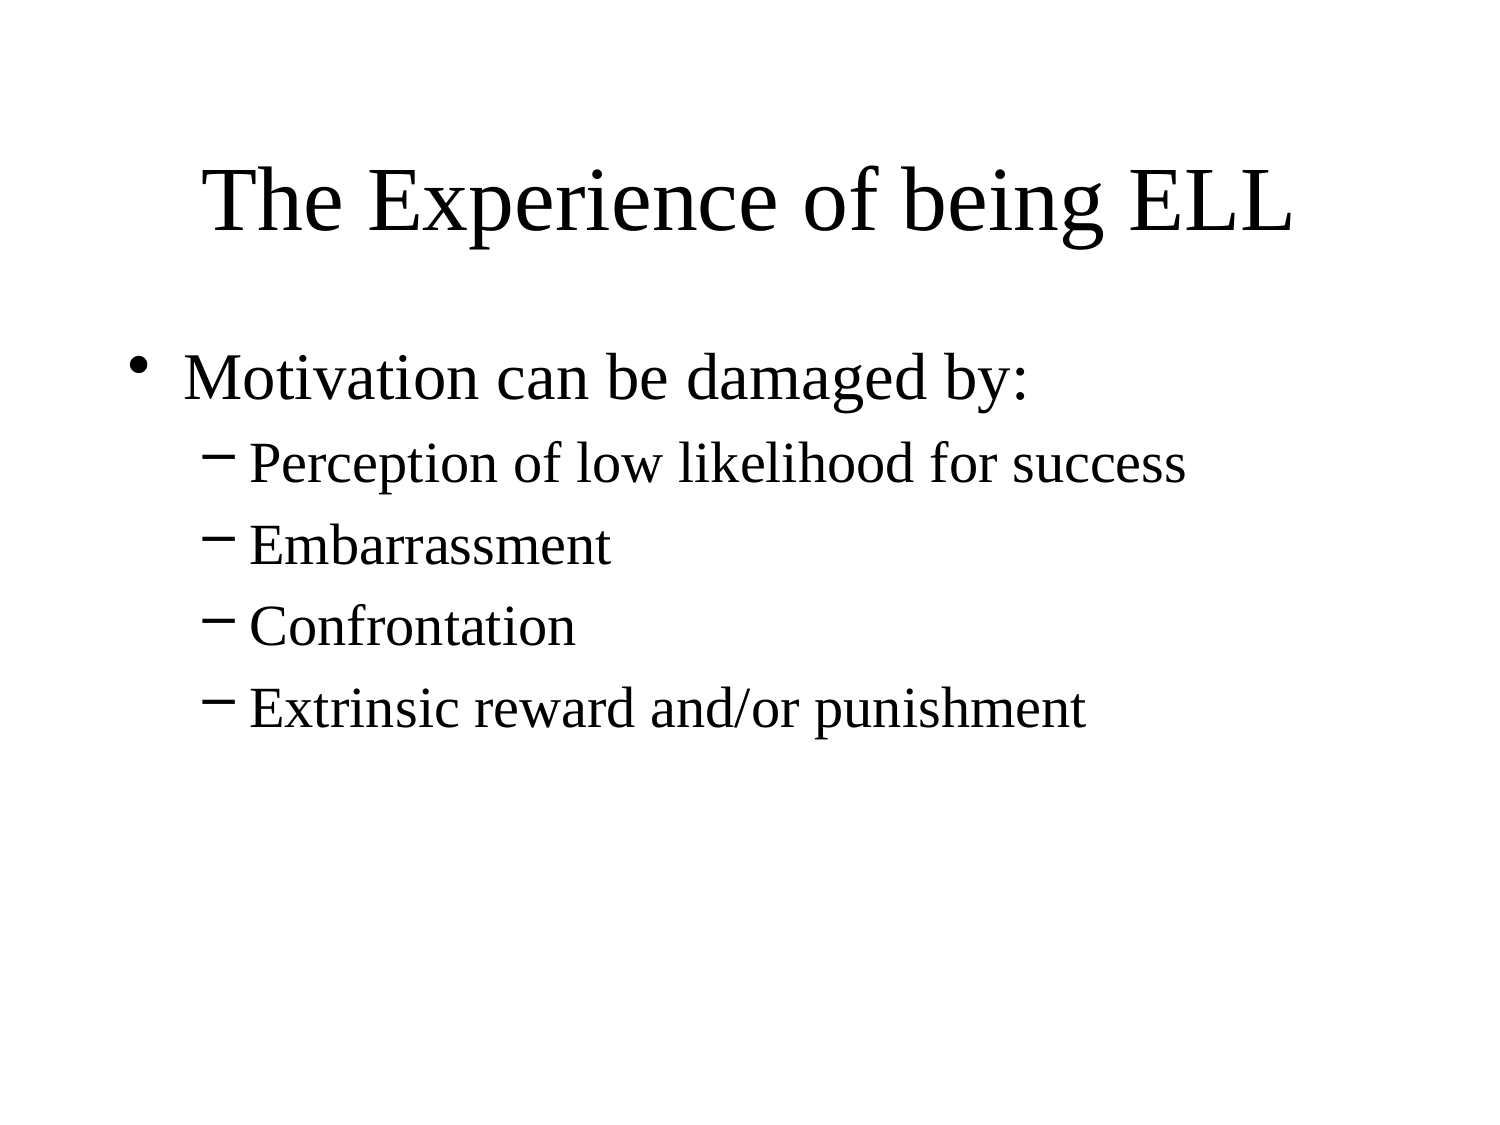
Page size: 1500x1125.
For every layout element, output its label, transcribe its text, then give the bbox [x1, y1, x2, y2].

list Motivation can be damaged by: Perception of low likelihood for success Embarrassment Confrontation Extrinsic reward and/or punishment [112, 324, 1388, 1001]
title The Experience of being ELL [112, 99, 1388, 288]
